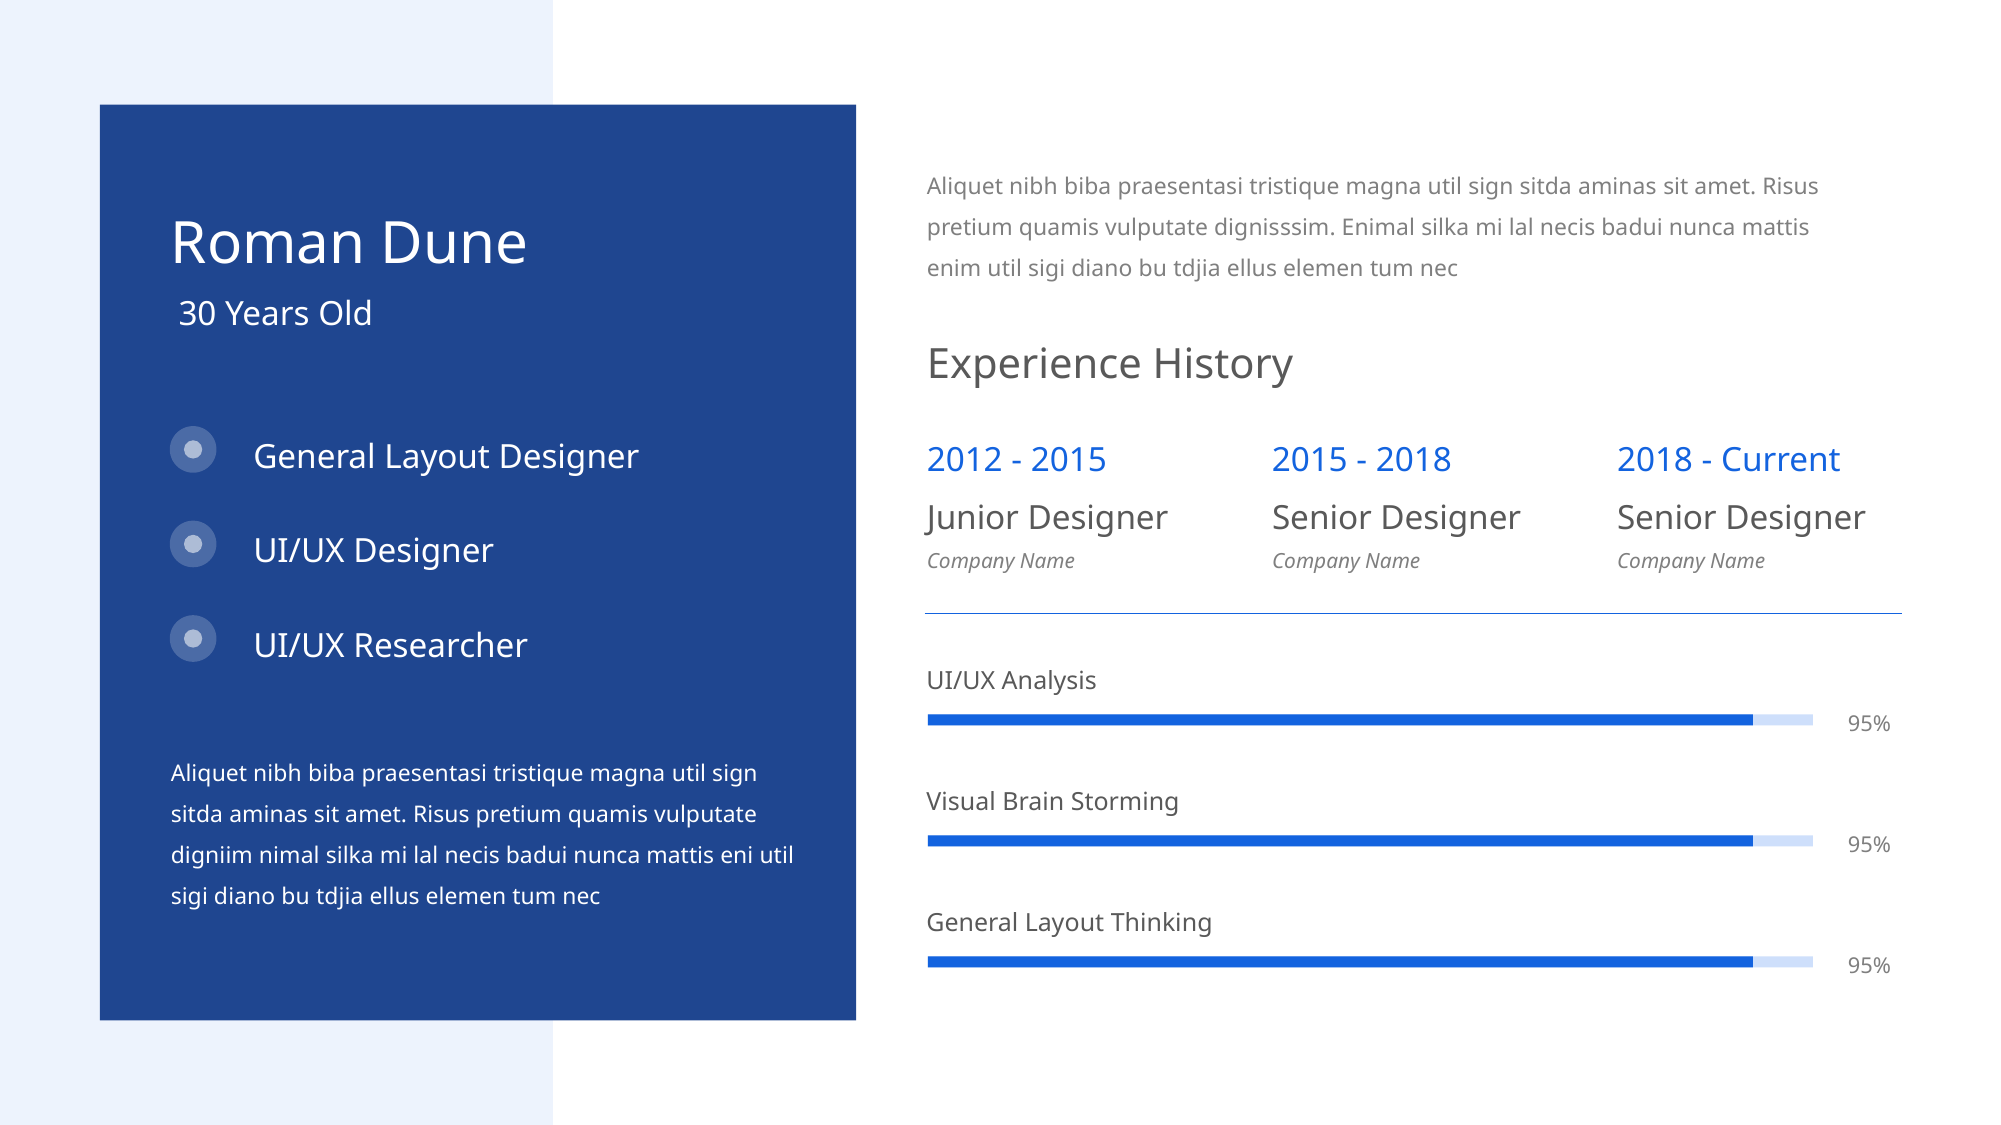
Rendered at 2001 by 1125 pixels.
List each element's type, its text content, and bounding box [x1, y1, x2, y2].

text_box [0, 0, 554, 1125]
text_box 2012 - 2015 [912, 410, 1148, 486]
text_box Aliquet nibh biba praesentasi tristique magna util sign sitda aminas sit amet. Risus pretium quamis vulputate dignisssim. Enimal silka mi lal necis badui nunca mattis enim util sigi diano bu tdjia ellus elemen tum nec [912, 150, 1871, 289]
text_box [911, 763, 1935, 854]
text_box Company Name [1257, 528, 1546, 581]
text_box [911, 884, 1935, 975]
text_box Senior Designer [1257, 468, 1590, 544]
text_box Junior Designer [912, 468, 1245, 544]
text_box 2015 - 2018 [1257, 410, 1493, 486]
text_box Company Name [1602, 528, 1891, 581]
text_box Experience History [912, 304, 1371, 394]
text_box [911, 642, 1935, 733]
text_box [99, 104, 857, 1021]
text_box 2018 - Current [1602, 410, 1891, 486]
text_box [169, 596, 685, 667]
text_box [169, 407, 700, 478]
text_box Company Name [912, 528, 1201, 581]
text_box Roman Dune [156, 197, 586, 283]
text_box 30 Years Old [163, 284, 389, 340]
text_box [169, 502, 685, 573]
text_box Aliquet nibh biba praesentasi tristique magna util sign sitda aminas sit amet. Risus pretium quamis vulputate digniim nimal silka mi lal necis badui nunca mattis eni util sigi diano bu tdjia ellus elemen tum nec [156, 737, 812, 917]
text_box Senior Designer [1602, 468, 1936, 544]
